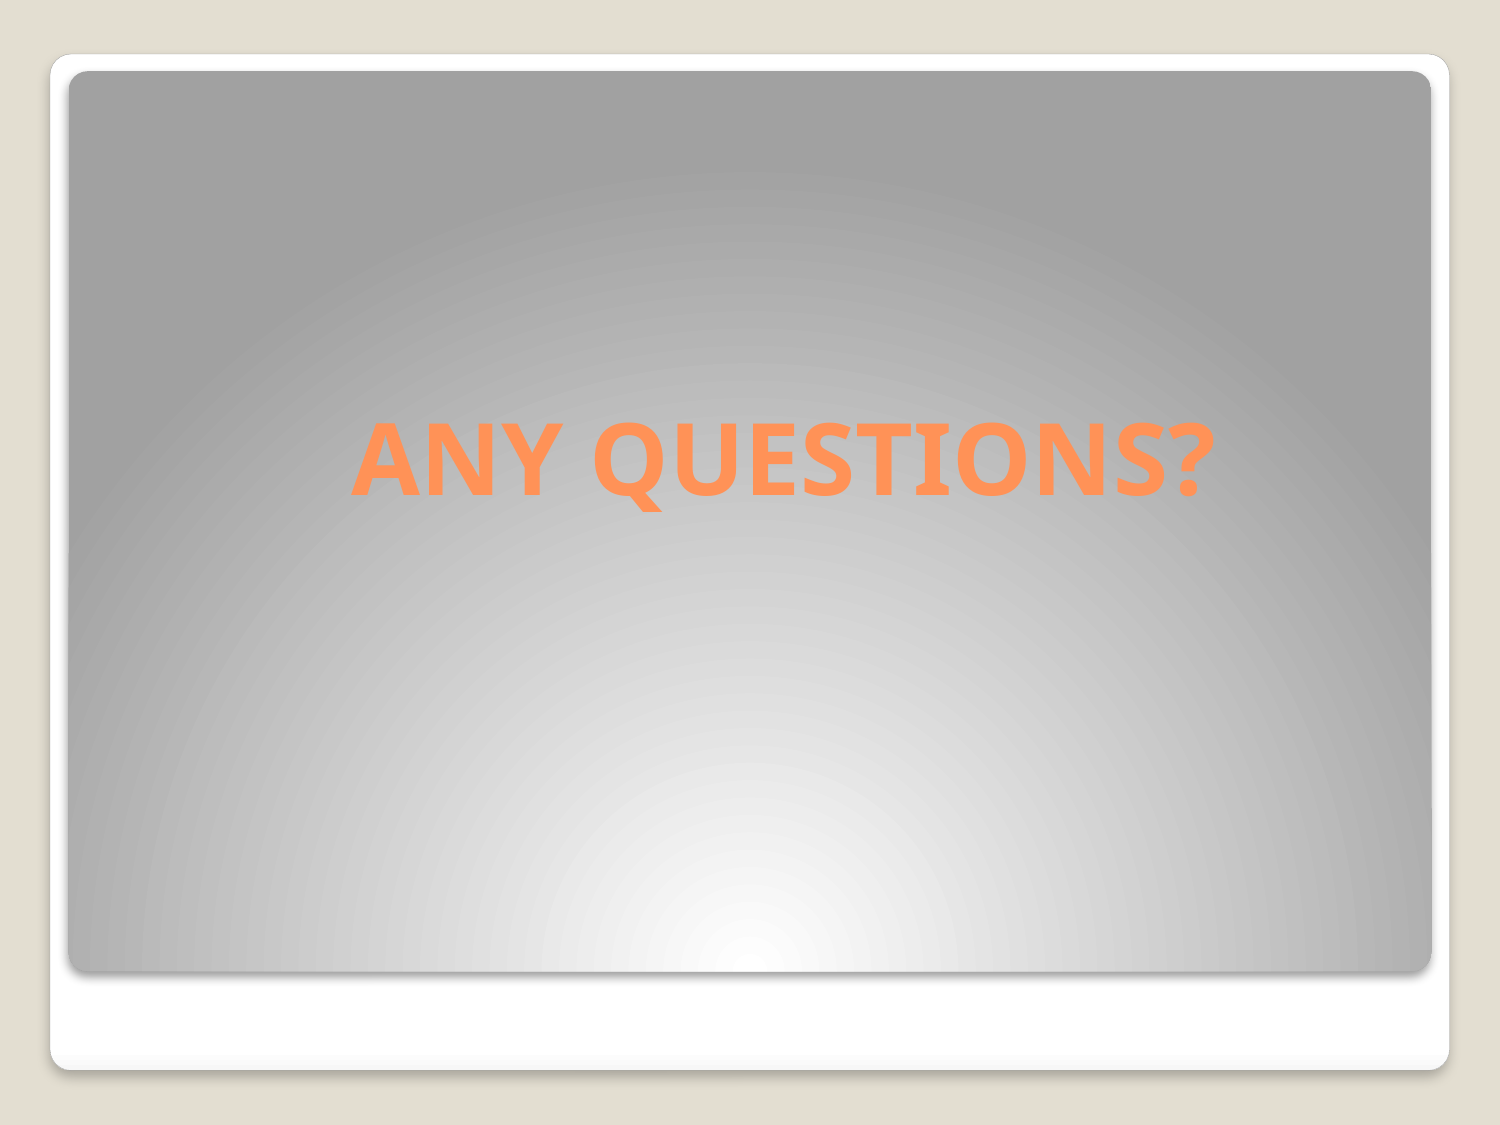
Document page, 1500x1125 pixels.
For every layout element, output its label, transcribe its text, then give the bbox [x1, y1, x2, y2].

title ANY QUESTIONS? [112, 350, 1455, 523]
